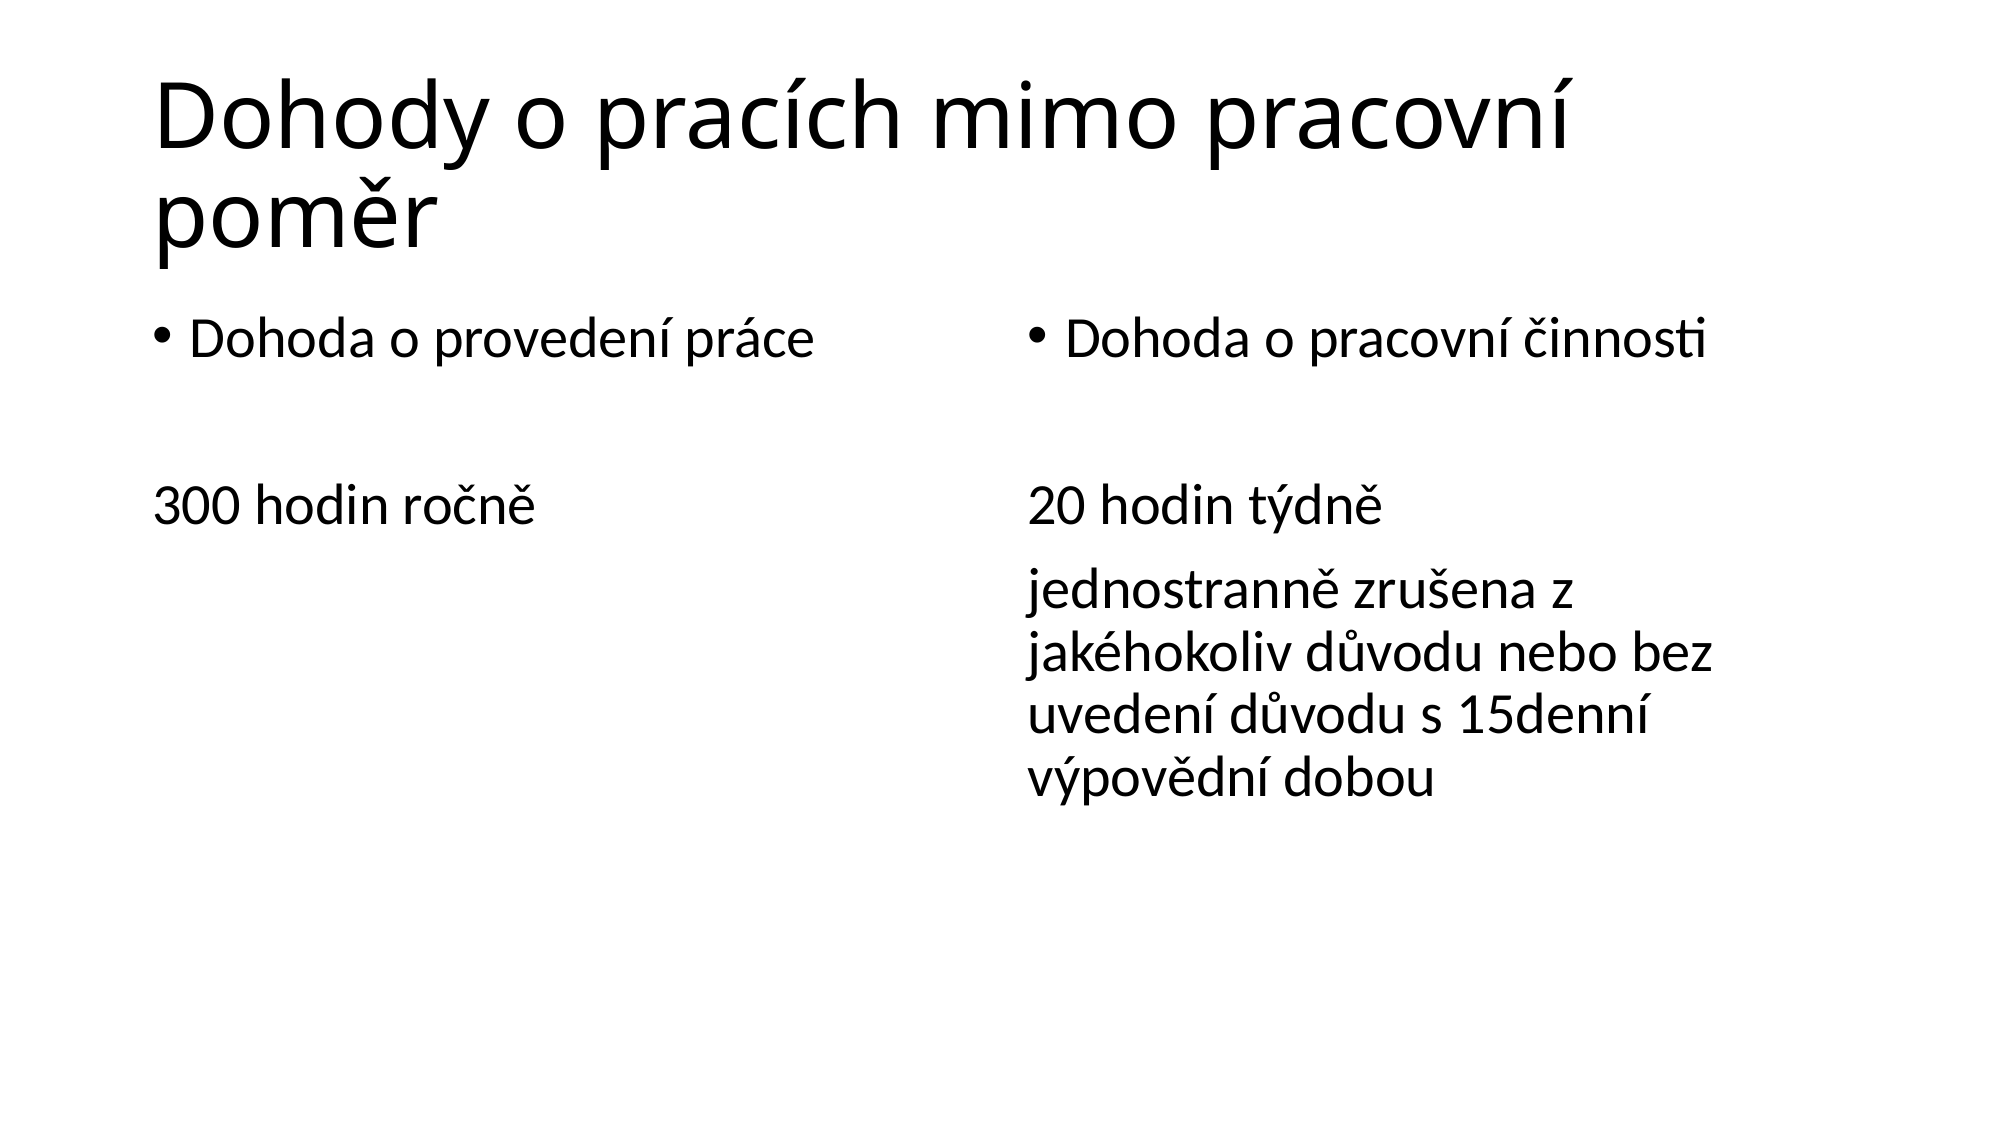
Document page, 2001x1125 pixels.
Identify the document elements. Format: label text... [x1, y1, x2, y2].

title Dohody o pracích mimo pracovní poměr [137, 59, 1863, 278]
list Dohoda o provedení práce 300 hodin ročně [137, 299, 988, 1014]
list Dohoda o pracovní činnosti 20 hodin týdně jednostranně zrušena z jakéhokoliv důvodu nebo bez uvedení důvodu s 15denní výpovědní dobou [1012, 299, 1863, 1014]
